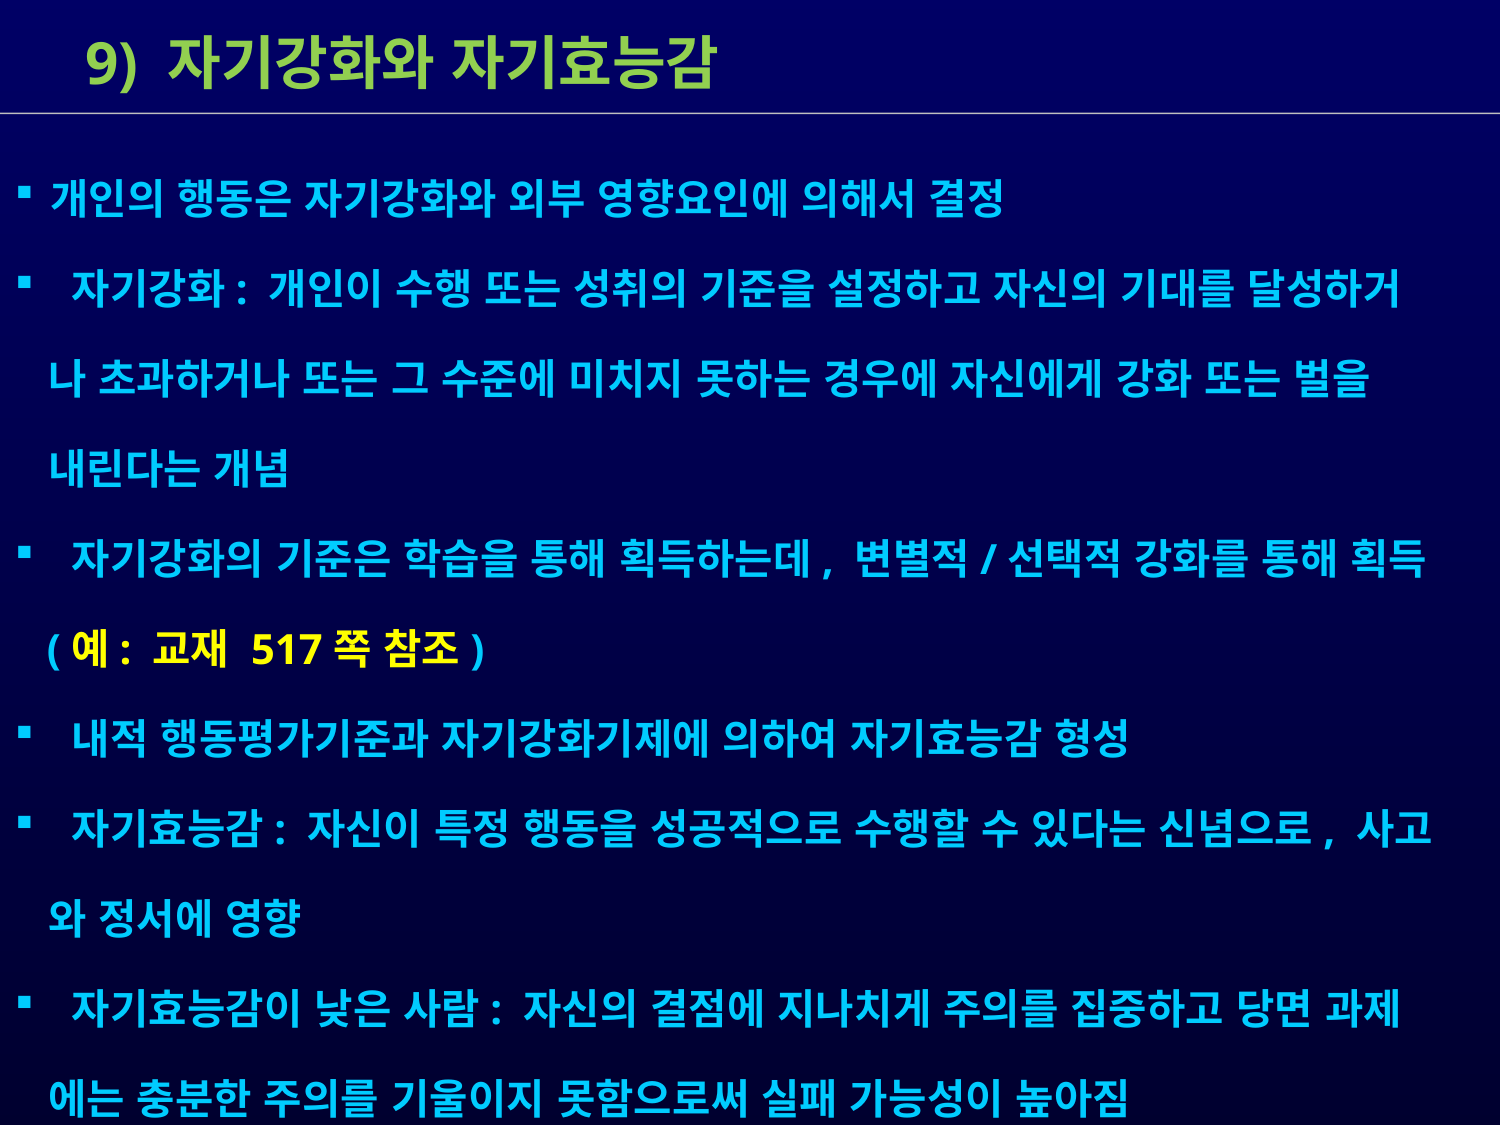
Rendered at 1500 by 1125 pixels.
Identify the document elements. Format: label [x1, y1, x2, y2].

text_box [0, 18, 1500, 1125]
